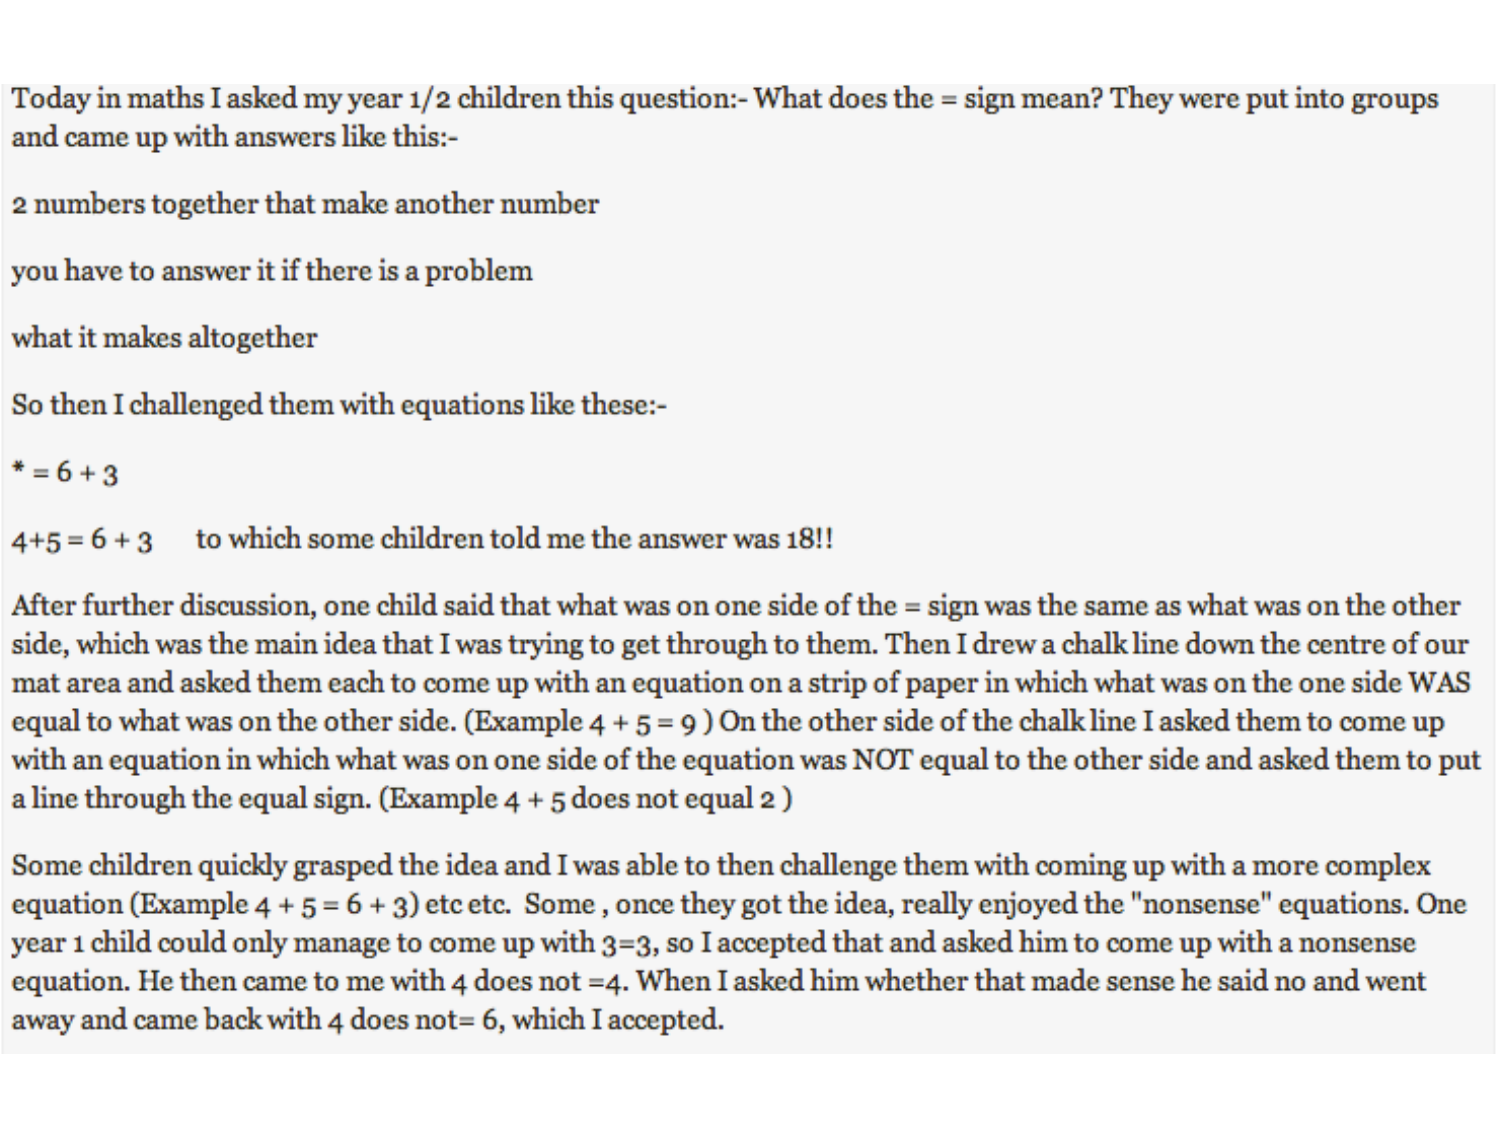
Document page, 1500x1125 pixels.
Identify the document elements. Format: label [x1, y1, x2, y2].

picture [0, 84, 1500, 1054]
